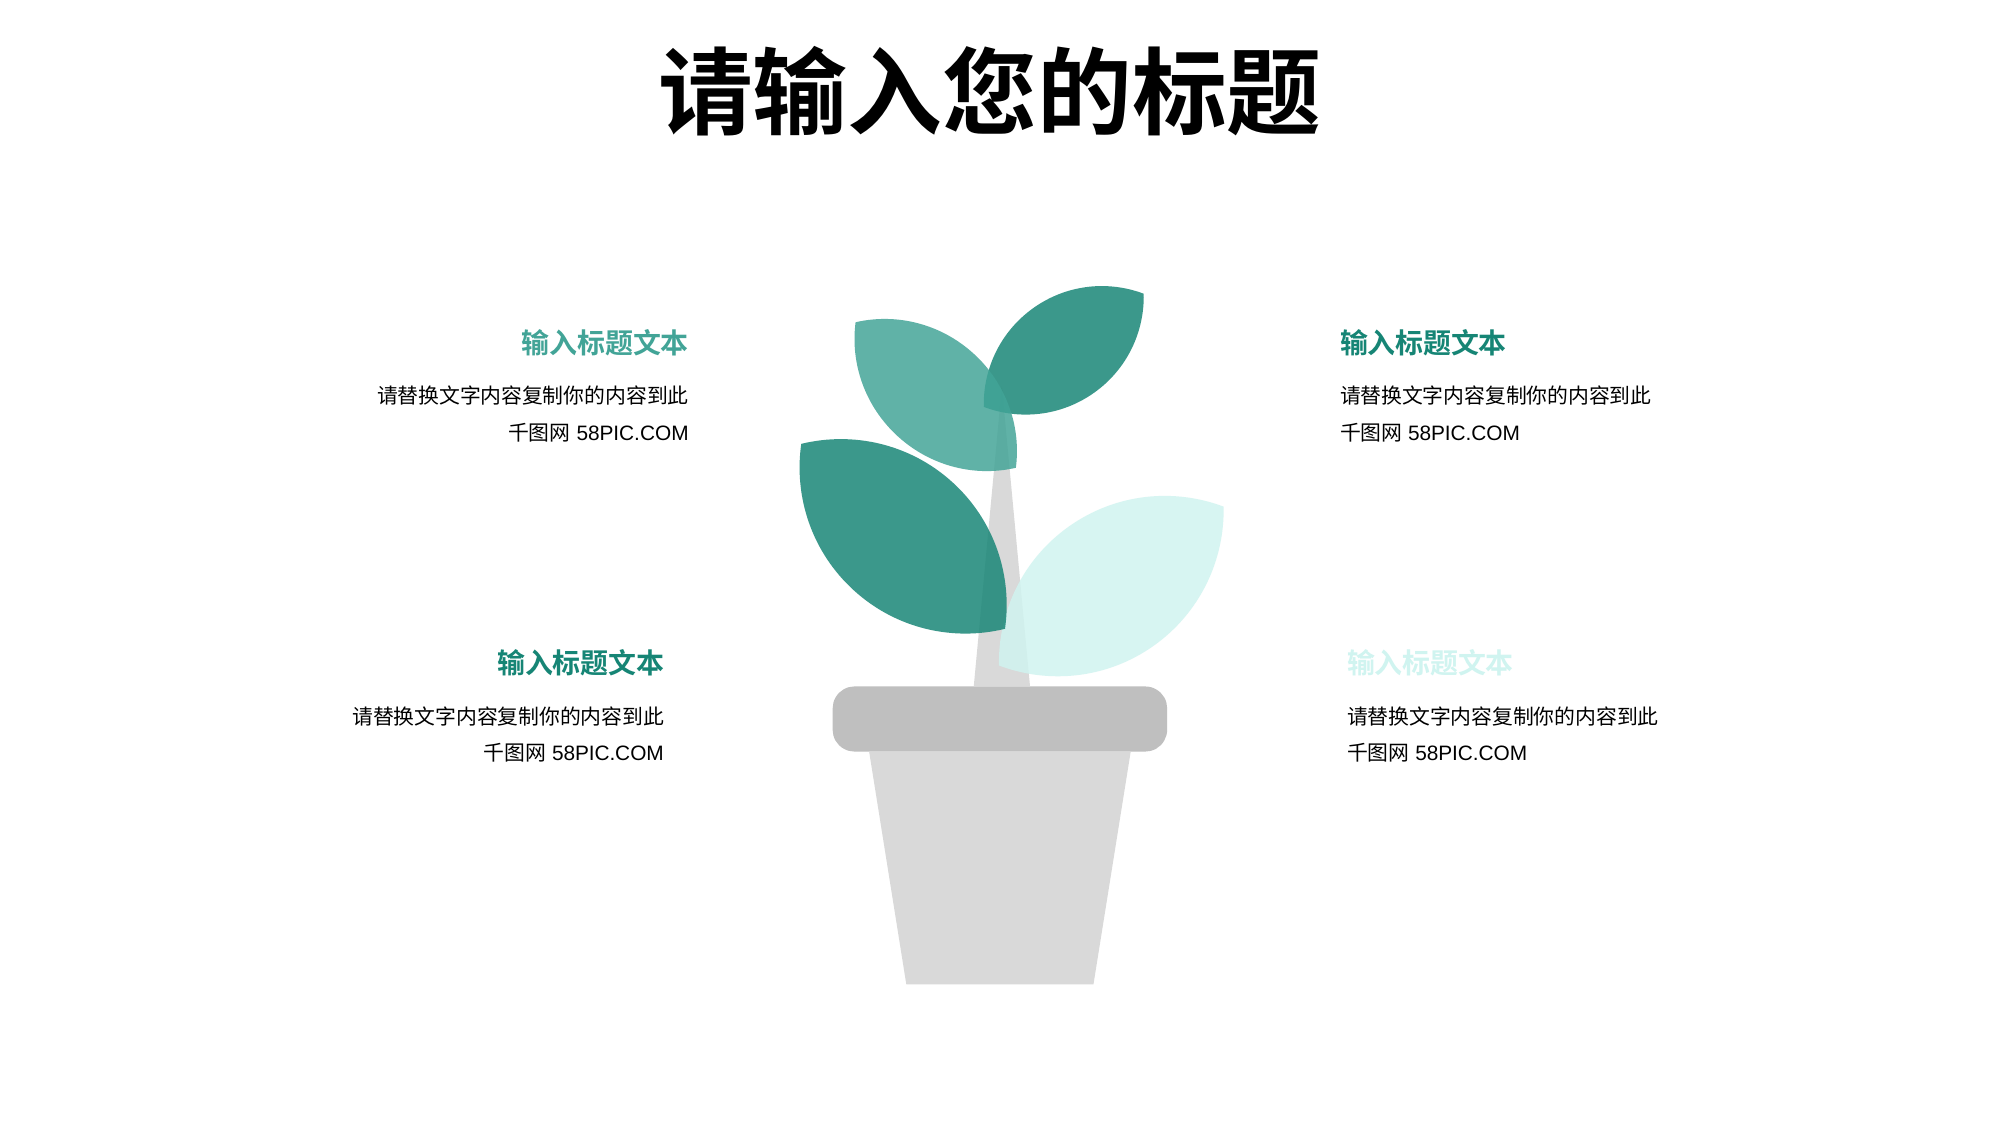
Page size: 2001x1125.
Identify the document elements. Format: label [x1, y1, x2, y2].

text_box [1328, 321, 1732, 459]
text_box [987, 471, 1021, 601]
text_box [1335, 641, 1739, 779]
text_box [867, 750, 1132, 986]
text_box [798, 438, 1008, 635]
text_box [972, 632, 1032, 688]
text_box [997, 494, 1225, 678]
text_box [988, 285, 1145, 416]
text_box [831, 685, 1169, 753]
text_box [853, 317, 1018, 473]
text_box [280, 641, 676, 779]
text_box [305, 321, 701, 459]
